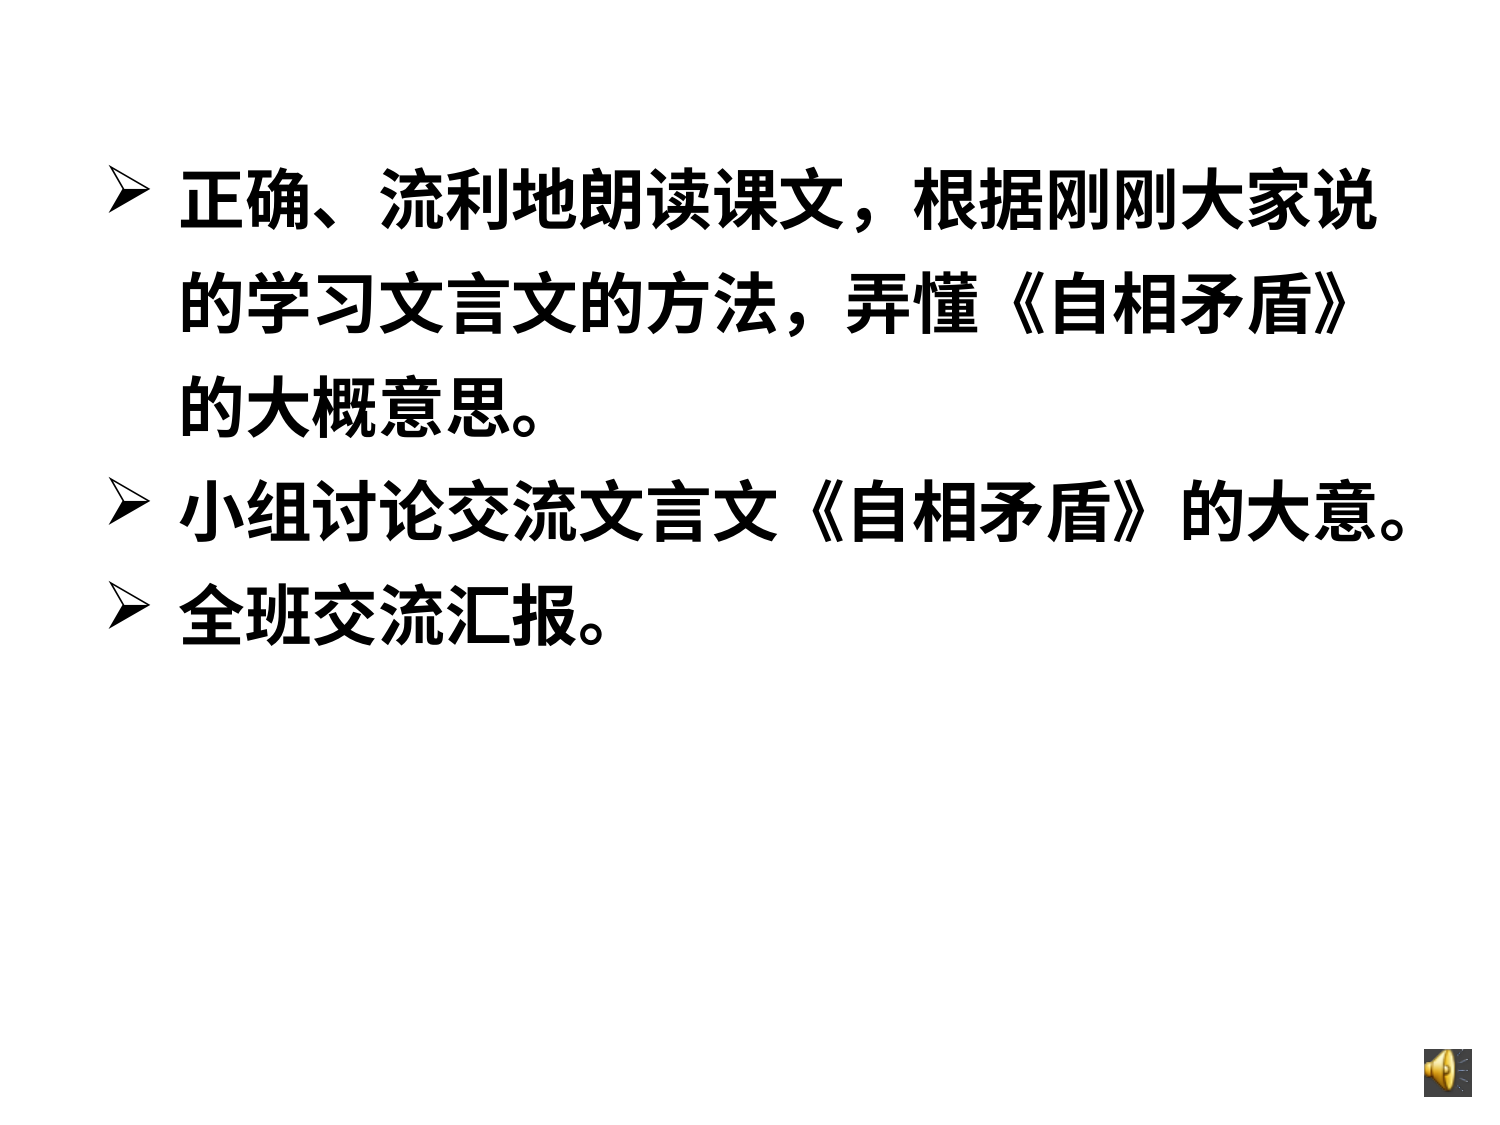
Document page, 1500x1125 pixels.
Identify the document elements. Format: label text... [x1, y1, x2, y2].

picture [1422, 1047, 1474, 1099]
text_box 正确、流利地朗读课文，根据刚刚大家说的学习文言文的方法，弄懂《自相矛盾》的大概意思。 小组讨论交流文言文《自相矛盾》的大意。 全班交流汇报。 [88, 126, 1428, 661]
